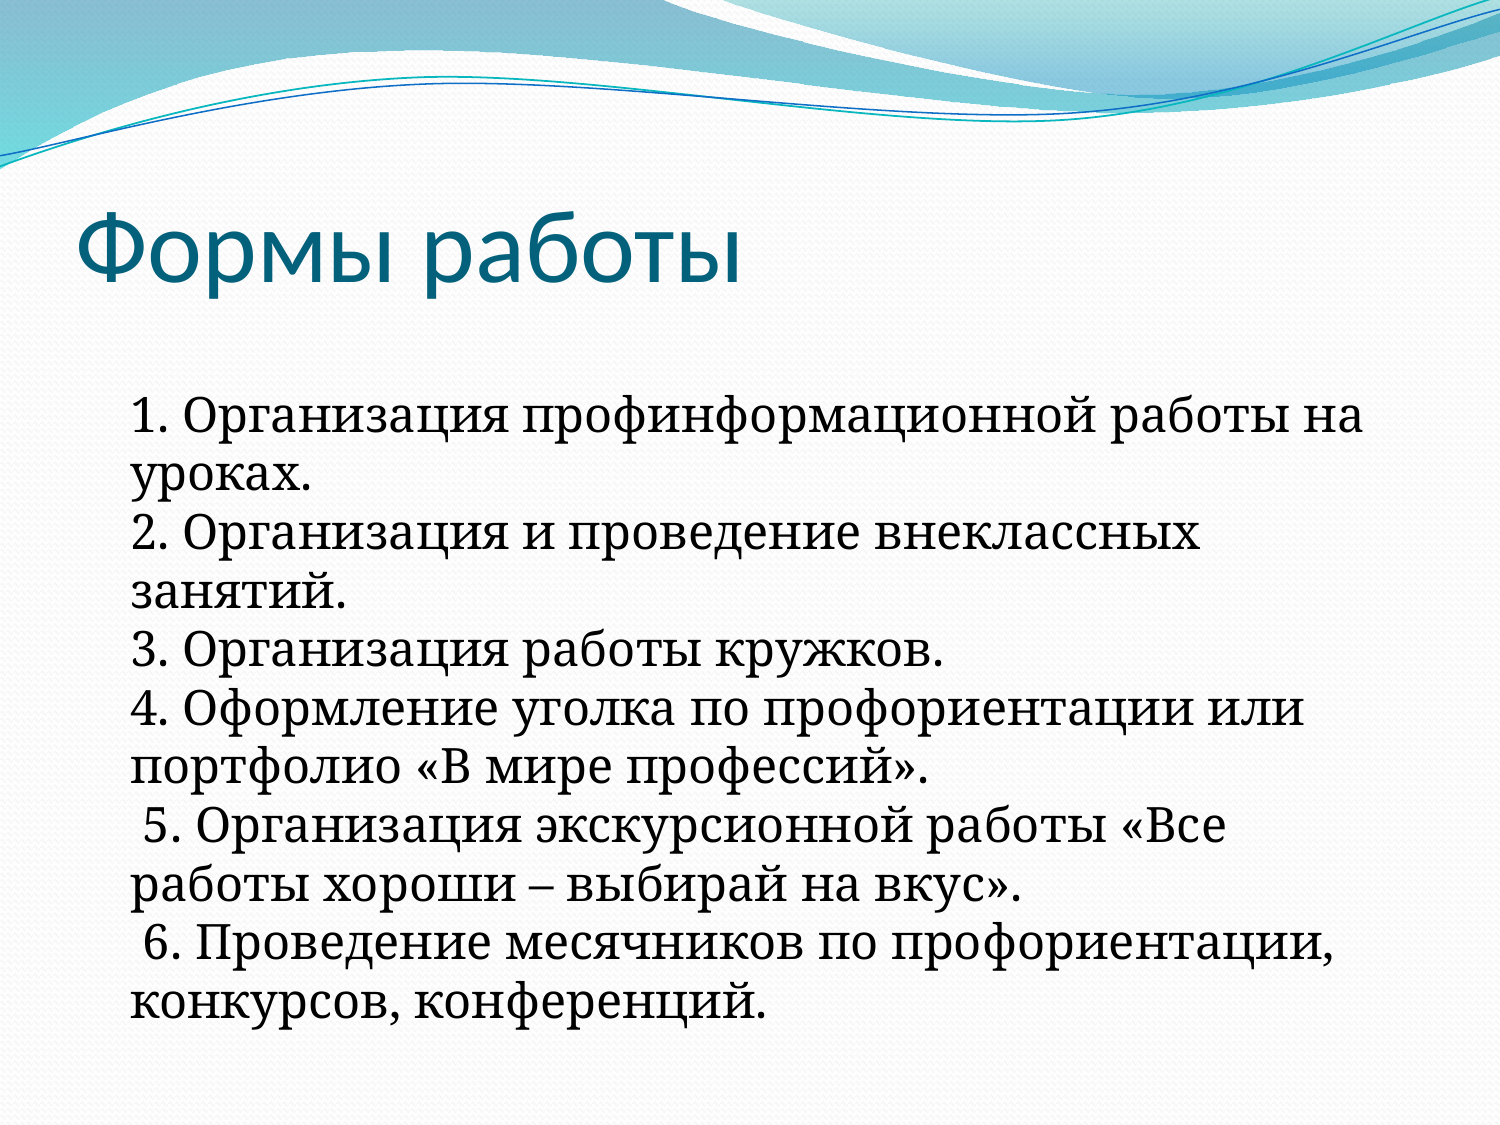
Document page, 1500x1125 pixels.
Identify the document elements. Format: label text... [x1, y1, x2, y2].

list 1. Организация профинформационной работы на уроках. 2. Организация и проведение внеклассных занятий. 3. Организация работы кружков. 4. Оформление уголка по профориентации или портфолио «В мире профессий». 5. Организация экскурсионной работы «Все работы хороши – выбирай на вкус». 6. Проведение месячников по профориентации, конкурсов, конференций. [75, 317, 1425, 1038]
title Формы работы [75, 115, 1425, 303]
